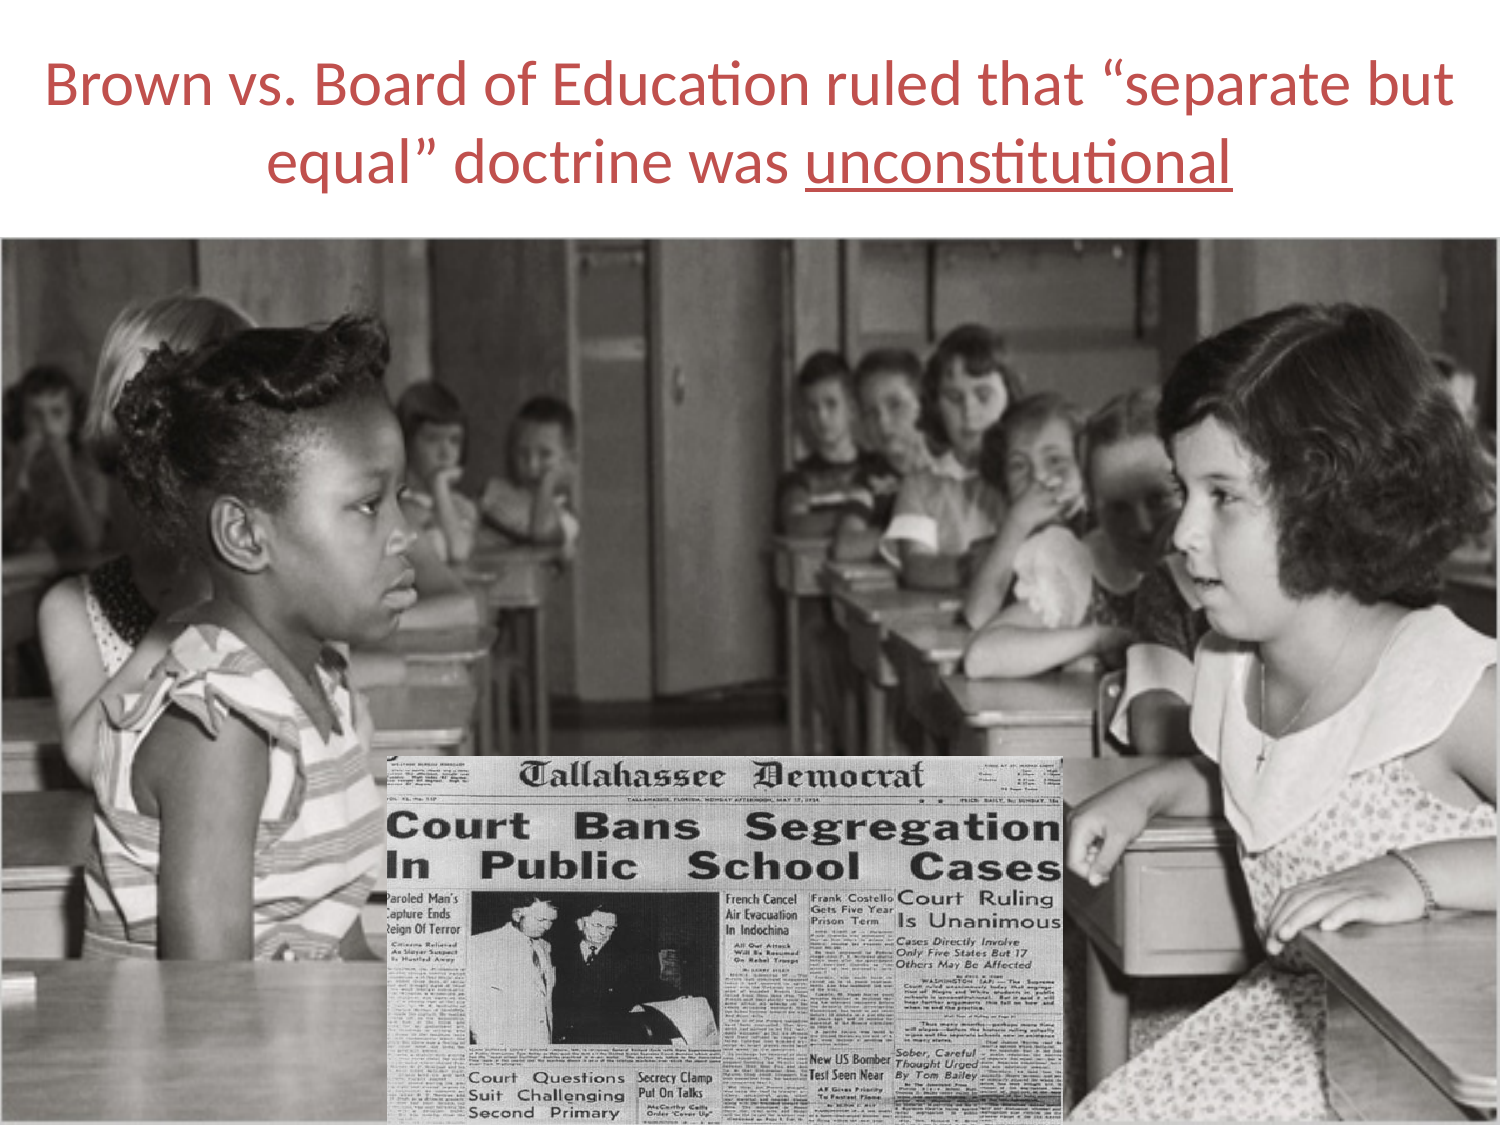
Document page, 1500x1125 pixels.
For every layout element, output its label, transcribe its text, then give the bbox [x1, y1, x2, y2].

title Brown vs. Board of Education ruled that “separate but equal” doctrine was unconstitutional [0, 24, 1500, 213]
picture [0, 237, 1500, 1125]
